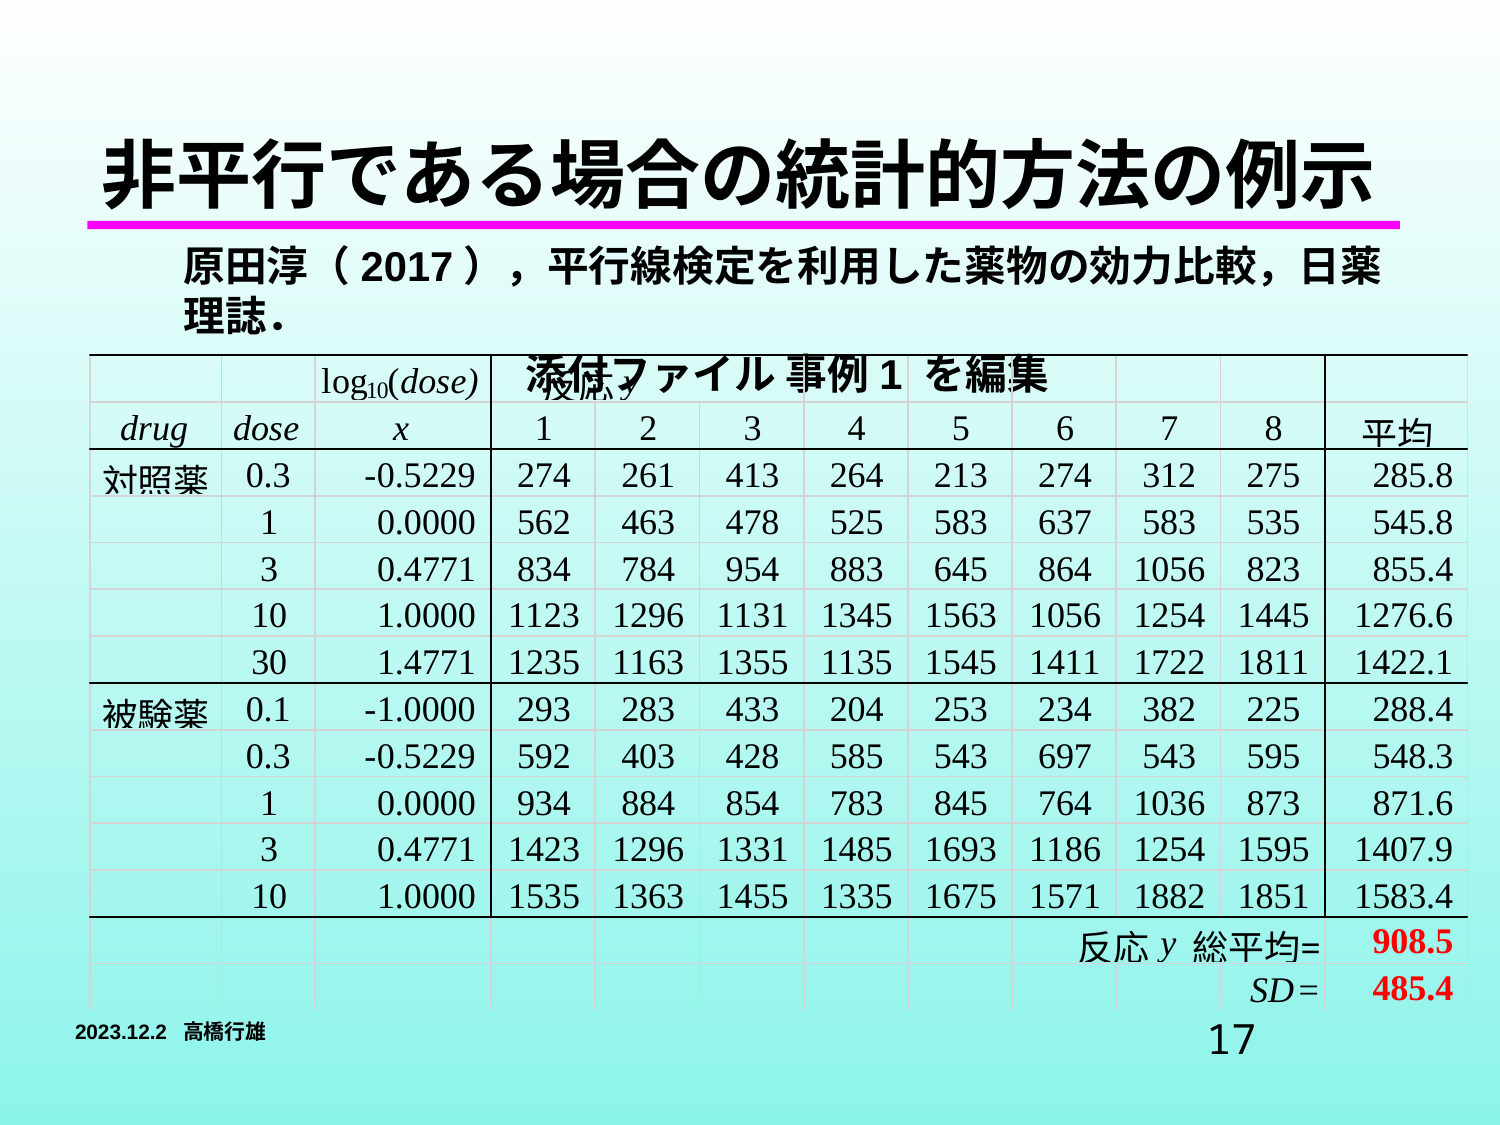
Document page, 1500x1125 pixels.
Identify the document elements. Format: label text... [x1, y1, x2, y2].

title 非平行である場合の統計的方法の例示 [82, 43, 1396, 225]
list 原田淳（2017），平行線検定を利用した薬物の効力比較，日薬理誌． 添付ファイル 事例1 を編集 [93, 232, 1407, 344]
picture [89, 354, 1470, 1012]
